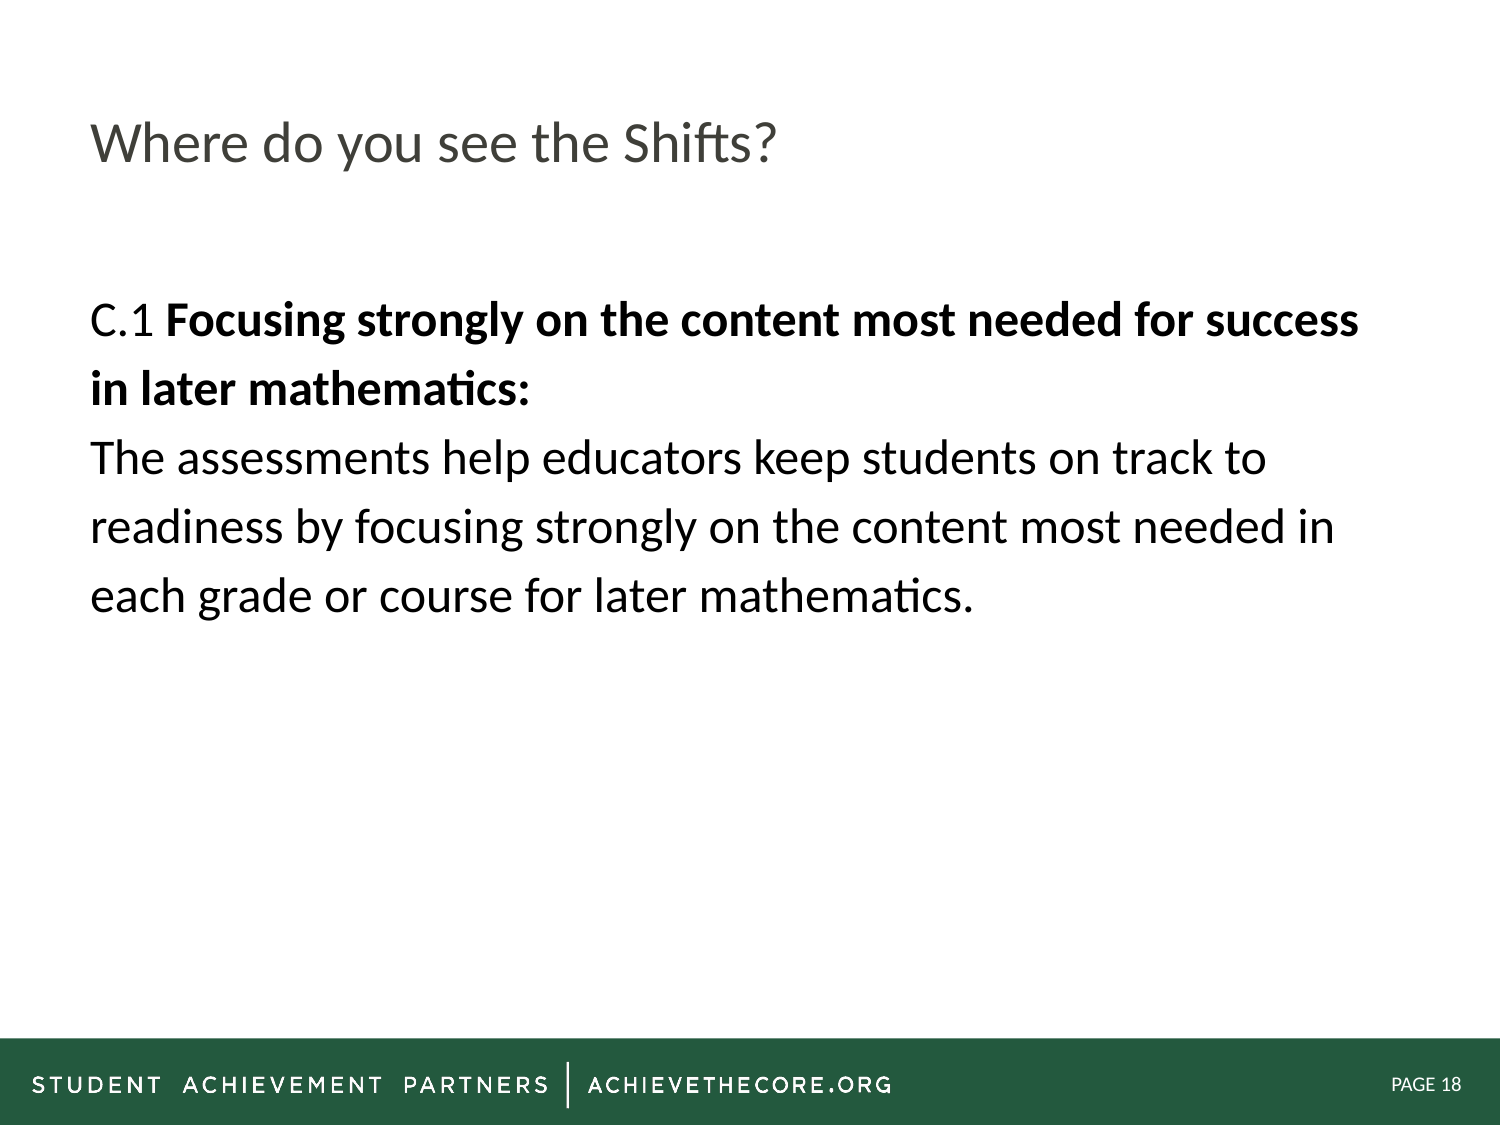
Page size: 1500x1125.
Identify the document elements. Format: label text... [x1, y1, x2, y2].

title Where do you see the Shifts? [75, 45, 1425, 233]
picture [12, 1055, 911, 1112]
list C.1 Focusing strongly on the content most needed for success in later mathematics: The assessments help educators keep students on track to readiness by focusing strongly on the content most needed in each grade or course for later mathematics. [75, 262, 1425, 1005]
